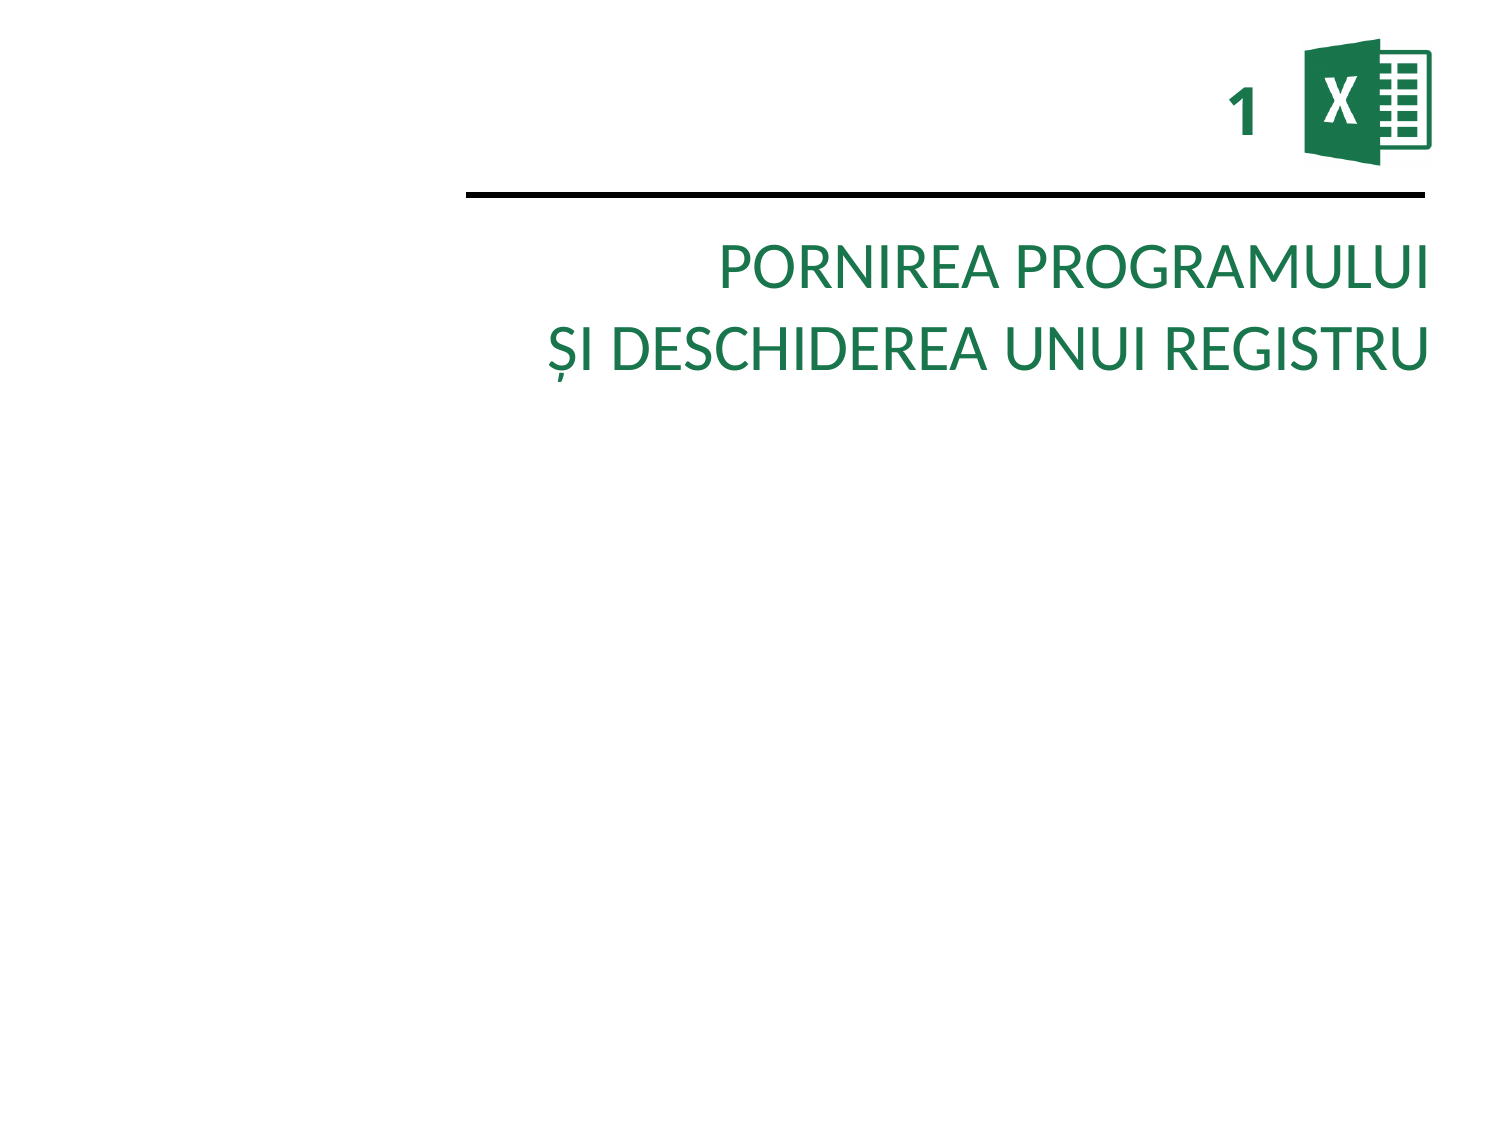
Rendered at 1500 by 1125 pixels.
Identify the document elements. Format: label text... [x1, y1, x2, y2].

picture [1300, 34, 1436, 170]
list PORNIREA PROGRAMULUI ŞI DESCHIDEREA UNUI REGISTRU [120, 223, 1447, 1060]
title 1 [103, 59, 1279, 168]
